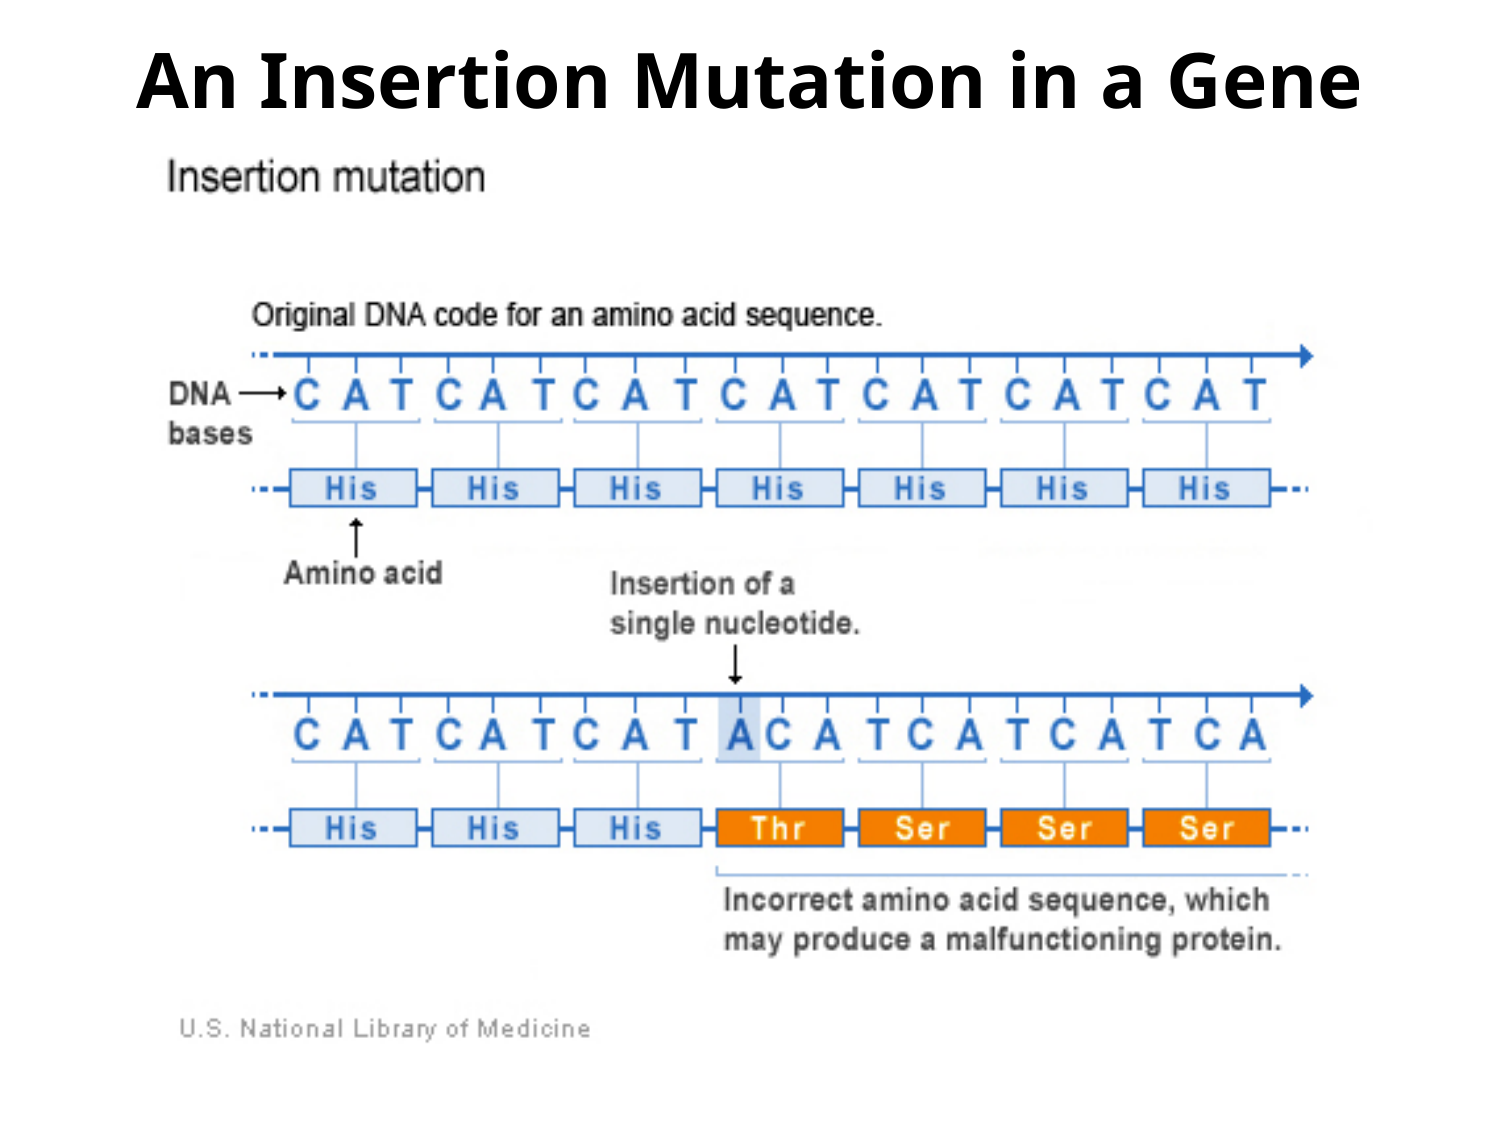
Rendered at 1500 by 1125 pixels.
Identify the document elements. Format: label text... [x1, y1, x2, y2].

title An Insertion Mutation in a Gene [74, 12, 1426, 143]
picture [137, 137, 1388, 1059]
